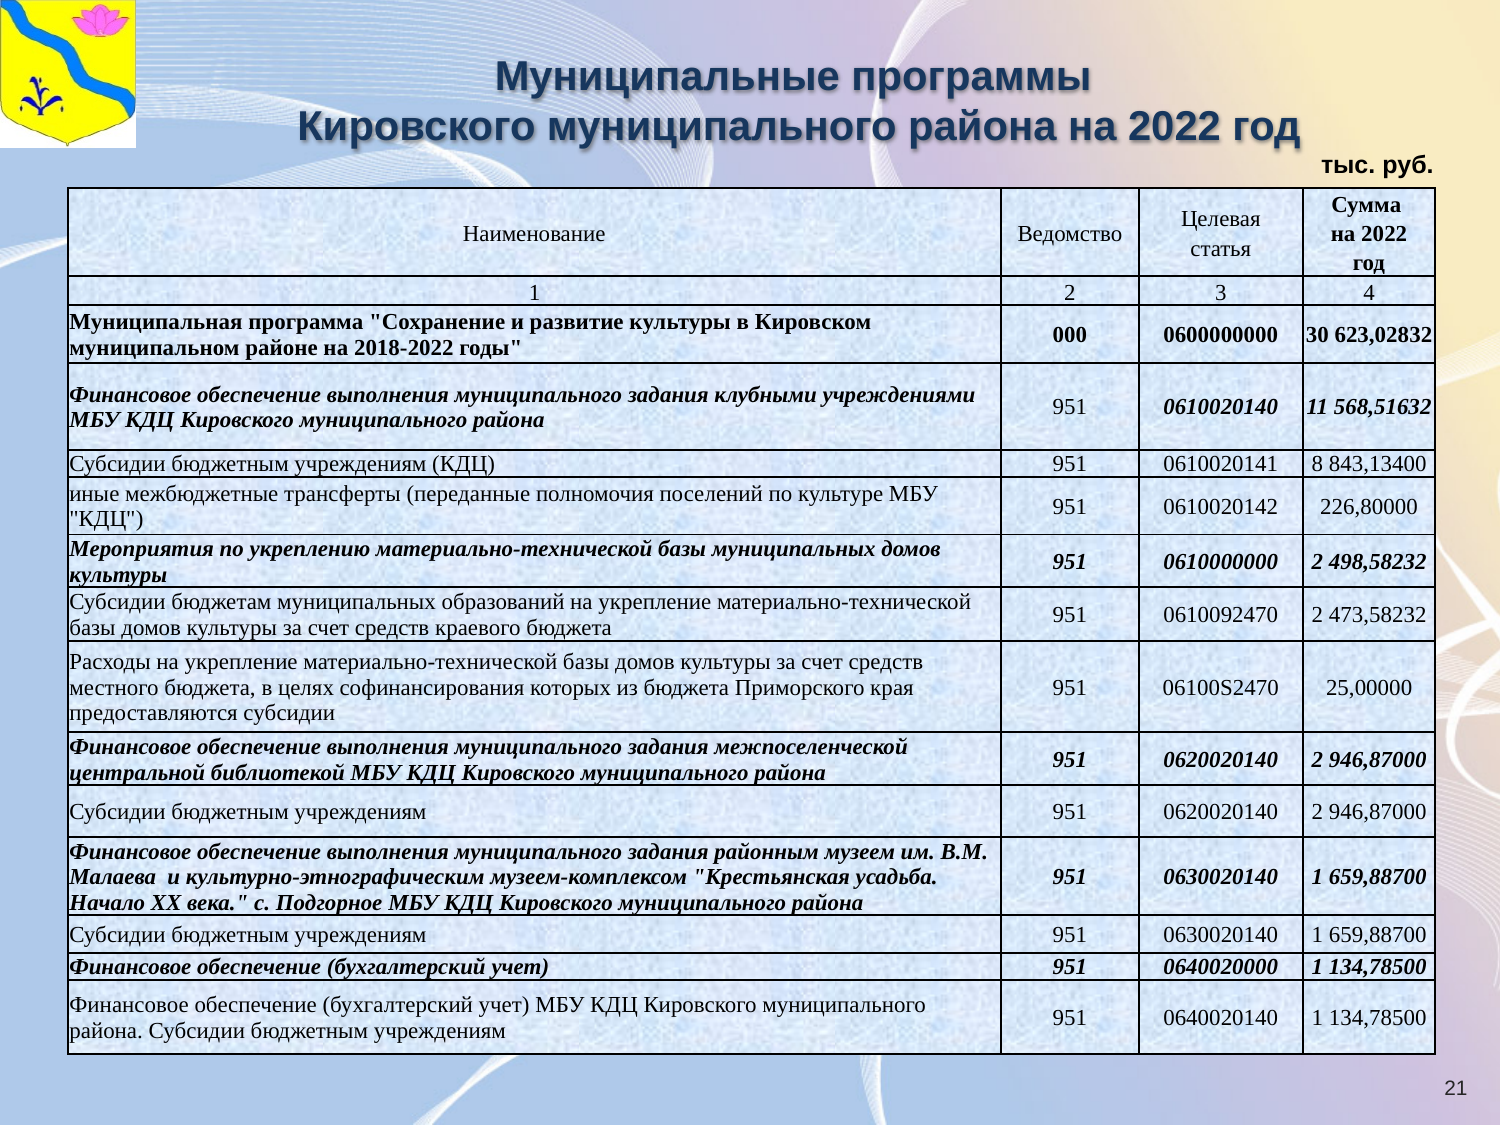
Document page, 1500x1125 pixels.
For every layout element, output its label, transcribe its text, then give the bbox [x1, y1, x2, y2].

table_cell 0620020140 [1140, 733, 1302, 784]
table_cell 8 843,13400 [1304, 451, 1434, 476]
table_cell Финансовое обеспечение (бухгалтерский учет) МБУ КДЦ Кировского муниципального района. Субсидии бюджетным учреждениям [69, 981, 1000, 1053]
table_cell 2 [1002, 277, 1138, 304]
table_cell Субсидии бюджетным учреждениям [69, 916, 1000, 952]
table_cell 0600000000 [1140, 306, 1302, 362]
table_cell 2 498,58232 [1304, 535, 1434, 586]
table_cell 951 [1002, 786, 1138, 836]
table_cell 2 946,87000 [1304, 733, 1434, 784]
picture [0, 0, 1500, 1125]
table_cell Финансовое обеспечение выполнения муниципального задания клубными учреждениями МБУ КДЦ Кировского муниципального района [69, 364, 1000, 449]
table_cell 0610020142 [1140, 478, 1302, 534]
table_cell Субсидии бюджетам муниципальных образований на укрепление материально-технической базы домов культуры за счет средств краевого бюджета [69, 588, 1000, 640]
table_cell 951 [1002, 478, 1138, 534]
table_cell 1 659,88700 [1304, 838, 1434, 914]
table_cell 951 [1002, 588, 1138, 640]
table_cell Финансовое обеспечение выполнения муниципального задания межпоселенческой центральной библиотекой МБУ КДЦ Кировского муниципального района [69, 733, 1000, 784]
table_header Сумма на 2022 год [1304, 189, 1434, 275]
table_cell 0630020140 [1140, 916, 1302, 952]
table_cell 951 [1002, 981, 1138, 1053]
table_header Наименование [69, 189, 1000, 275]
table_header Ведомство [1002, 189, 1138, 275]
table_cell 4 [1304, 277, 1434, 304]
table_cell Муниципальная программа "Сохранение и развитие культуры в Кировском муниципальном районе на 2018-2022 годы" [69, 306, 1000, 362]
table_cell 2 473,58232 [1304, 588, 1434, 640]
table_cell 951 [1002, 916, 1138, 952]
table_cell 25,00000 [1304, 642, 1434, 731]
title Муниципальные программы Кировского муниципального района на 2022 год [135, 26, 1463, 172]
table_cell 1 [69, 277, 1000, 304]
table_cell 951 [1002, 642, 1138, 731]
table_cell 951 [1002, 954, 1138, 979]
table_cell иные межбюджетные трансферты (переданные полномочия поселений по культуре МБУ "КДЦ") [69, 478, 1000, 534]
table_cell 0640020000 [1140, 954, 1302, 979]
table_cell 0630020140 [1140, 838, 1302, 914]
table_cell 2 946,87000 [1304, 786, 1434, 836]
text_box тыс. руб. [1306, 140, 1449, 186]
table_cell Финансовое обеспечение выполнения муниципального задания районным музеем им. В.М. Малаева и культурно-этнографическим музеем-комплексом "Крестьянская усадьба. Начало ХХ века." с. Подгорное МБУ КДЦ Кировского муниципального района [69, 838, 1000, 914]
table_header Целевая статья [1140, 189, 1302, 275]
table_cell 951 [1002, 838, 1138, 914]
table_cell 951 [1002, 535, 1138, 586]
table_cell Расходы на укрепление материально-технической базы домов культуры за счет средств местного бюджета, в целях софинансирования которых из бюджета Приморского края предоставляются субсидии [69, 642, 1000, 731]
table_cell 06100S2470 [1140, 642, 1302, 731]
table_cell Субсидии бюджетным учреждениям (КДЦ) [69, 451, 1000, 476]
table_cell Мероприятия по укреплению материально-технической базы муниципальных домов культуры [69, 535, 1000, 586]
table_cell 3 [1140, 277, 1302, 304]
table_cell 951 [1002, 733, 1138, 784]
table_cell 0610020141 [1140, 451, 1302, 476]
table_cell 0640020140 [1140, 981, 1302, 1053]
table_cell 11 568,51632 [1304, 364, 1434, 449]
table_cell 1 134,78500 [1304, 981, 1434, 1053]
table_cell Финансовое обеспечение (бухгалтерский учет) [69, 954, 1000, 979]
table_cell 30 623,02832 [1304, 306, 1434, 362]
table_cell 951 [1002, 451, 1138, 476]
table_cell 0610000000 [1140, 535, 1302, 586]
table_cell 000 [1002, 306, 1138, 362]
table_cell 0610020140 [1140, 364, 1302, 449]
slide_number 21 [1417, 1057, 1494, 1118]
table_cell 226,80000 [1304, 478, 1434, 534]
table_cell Субсидии бюджетным учреждениям [69, 786, 1000, 836]
table_cell 0620020140 [1140, 786, 1302, 836]
table_cell 1 659,88700 [1304, 916, 1434, 952]
table_cell 0610092470 [1140, 588, 1302, 640]
table_cell 1 134,78500 [1304, 954, 1434, 979]
table_cell 951 [1002, 364, 1138, 449]
